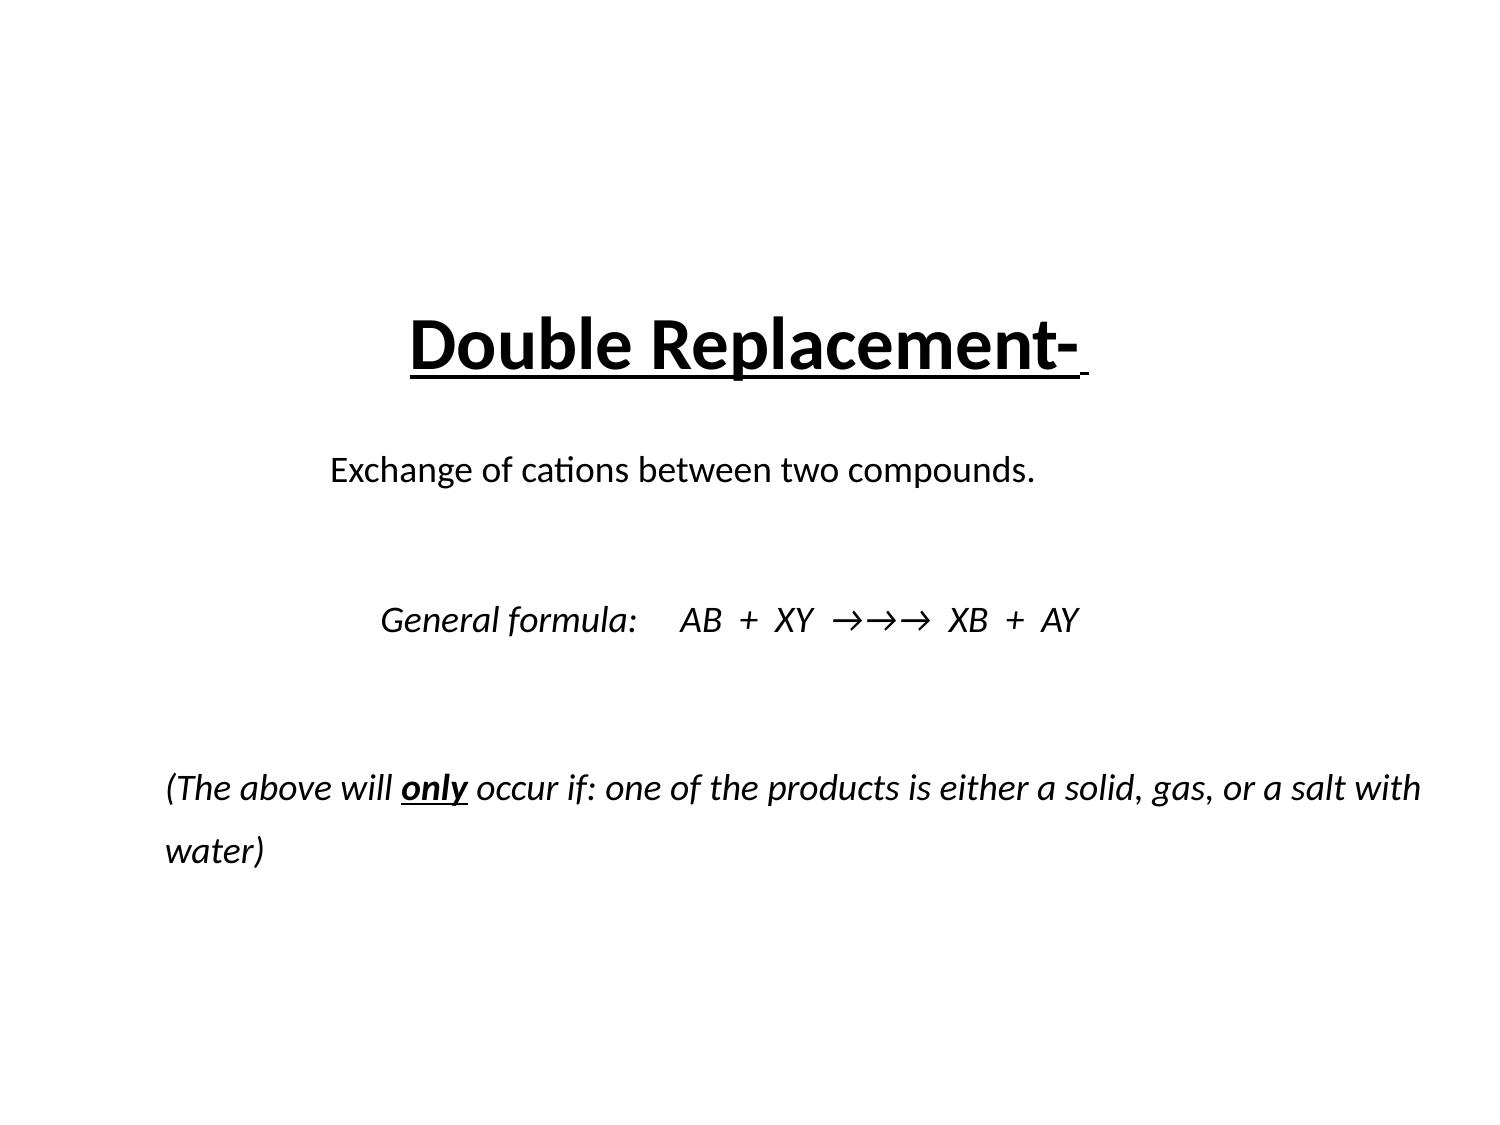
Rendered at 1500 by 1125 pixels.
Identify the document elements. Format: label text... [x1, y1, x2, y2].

text_box General formula: AB + XY →→→ XB + AY [215, 587, 1094, 648]
text_box (The above will only occur if: one of the products is either a solid, gas, or a salt with water) [0, 737, 1463, 879]
text_box Exchange of cations between two compounds. [165, 437, 1052, 543]
text_box Double Replacement- [394, 287, 1104, 393]
